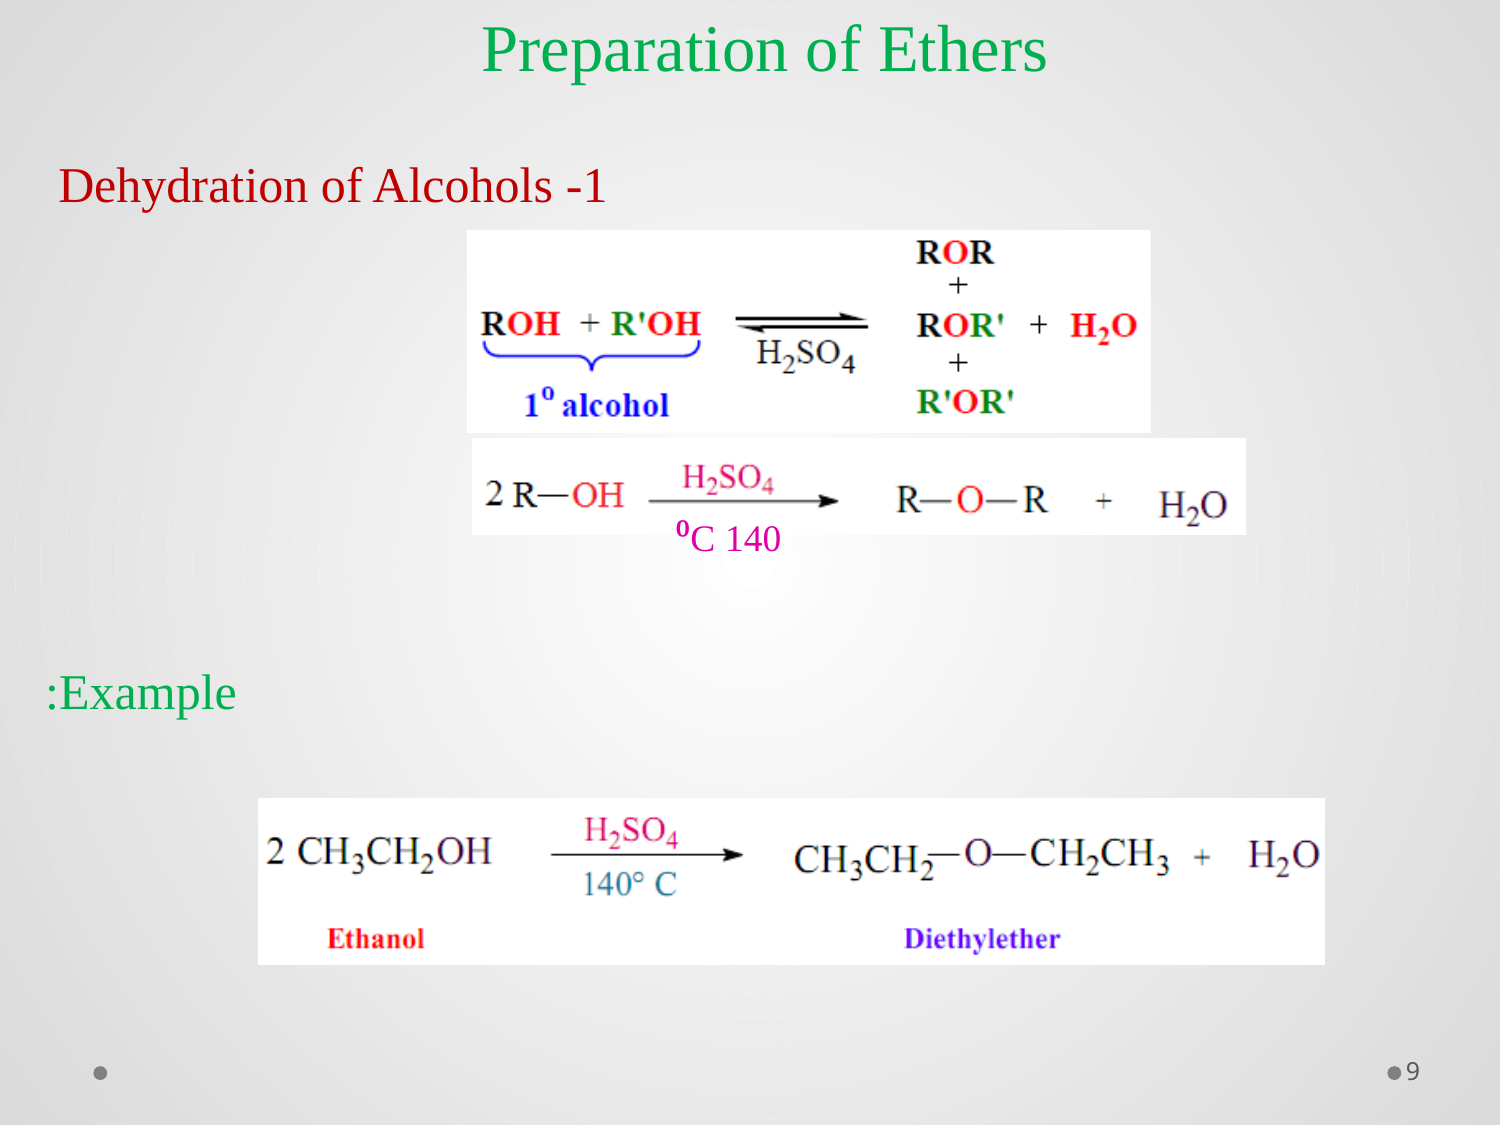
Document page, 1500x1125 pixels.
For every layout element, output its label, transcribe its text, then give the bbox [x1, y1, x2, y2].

slide_number 9 [1401, 1042, 1494, 1103]
text_box Example: [30, 652, 252, 727]
text_box Preparation of Ethers [442, 0, 1065, 93]
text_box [471, 438, 1247, 563]
picture [466, 229, 1151, 433]
picture [258, 798, 1325, 965]
text_box 1- Dehydration of Alcohols [43, 145, 632, 220]
